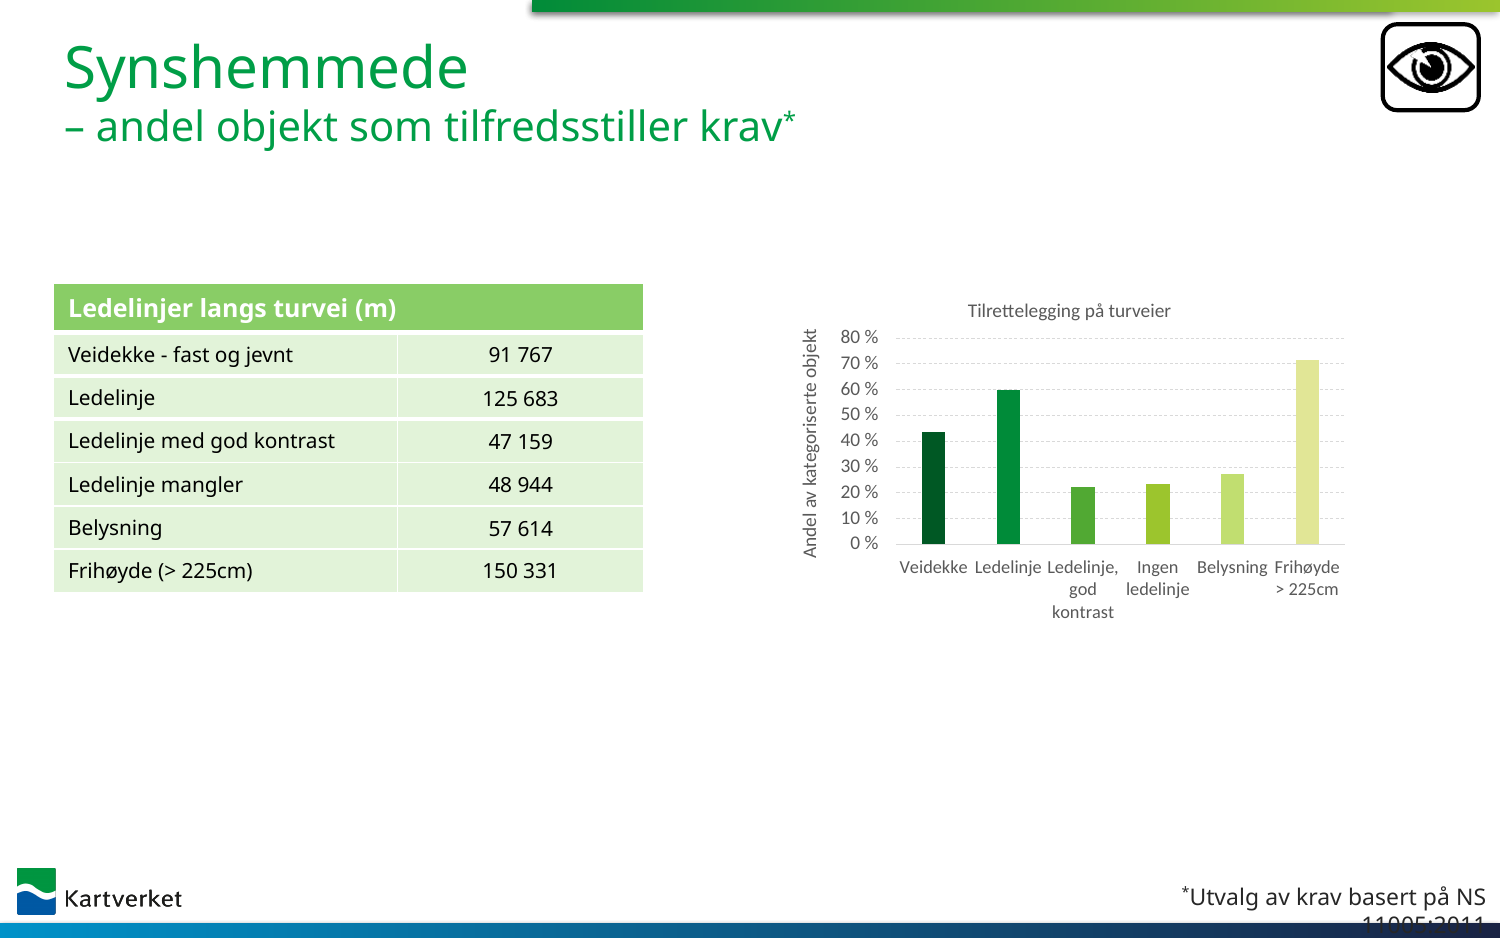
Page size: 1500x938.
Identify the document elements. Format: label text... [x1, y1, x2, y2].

table_cell Frihøyde (> 225cm) [54, 550, 397, 592]
table_cell Belysning [54, 507, 397, 548]
table_cell 150 331 [398, 550, 643, 592]
table_cell Veidekke - fast og jevnt [54, 335, 397, 374]
text_box *Utvalg av krav basert på NS 11005:2011 [1068, 873, 1500, 938]
table_cell 125 683 [398, 378, 643, 417]
table_cell 47 159 [398, 421, 643, 462]
table_cell 91 767 [398, 335, 643, 374]
table_cell Ledelinje med god kontrast [54, 421, 397, 462]
table_cell 48 944 [398, 463, 643, 505]
picture [791, 291, 1348, 630]
table_cell 57 614 [398, 507, 643, 548]
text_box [1382, 24, 1480, 111]
text_box Synshemmede – andel objekt som tilfredsstiller krav* [49, 24, 1431, 158]
table_cell Ledelinje [54, 378, 397, 417]
table_header Ledelinjer langs turvei (m) [54, 284, 643, 330]
table_cell Ledelinje mangler [54, 463, 397, 505]
